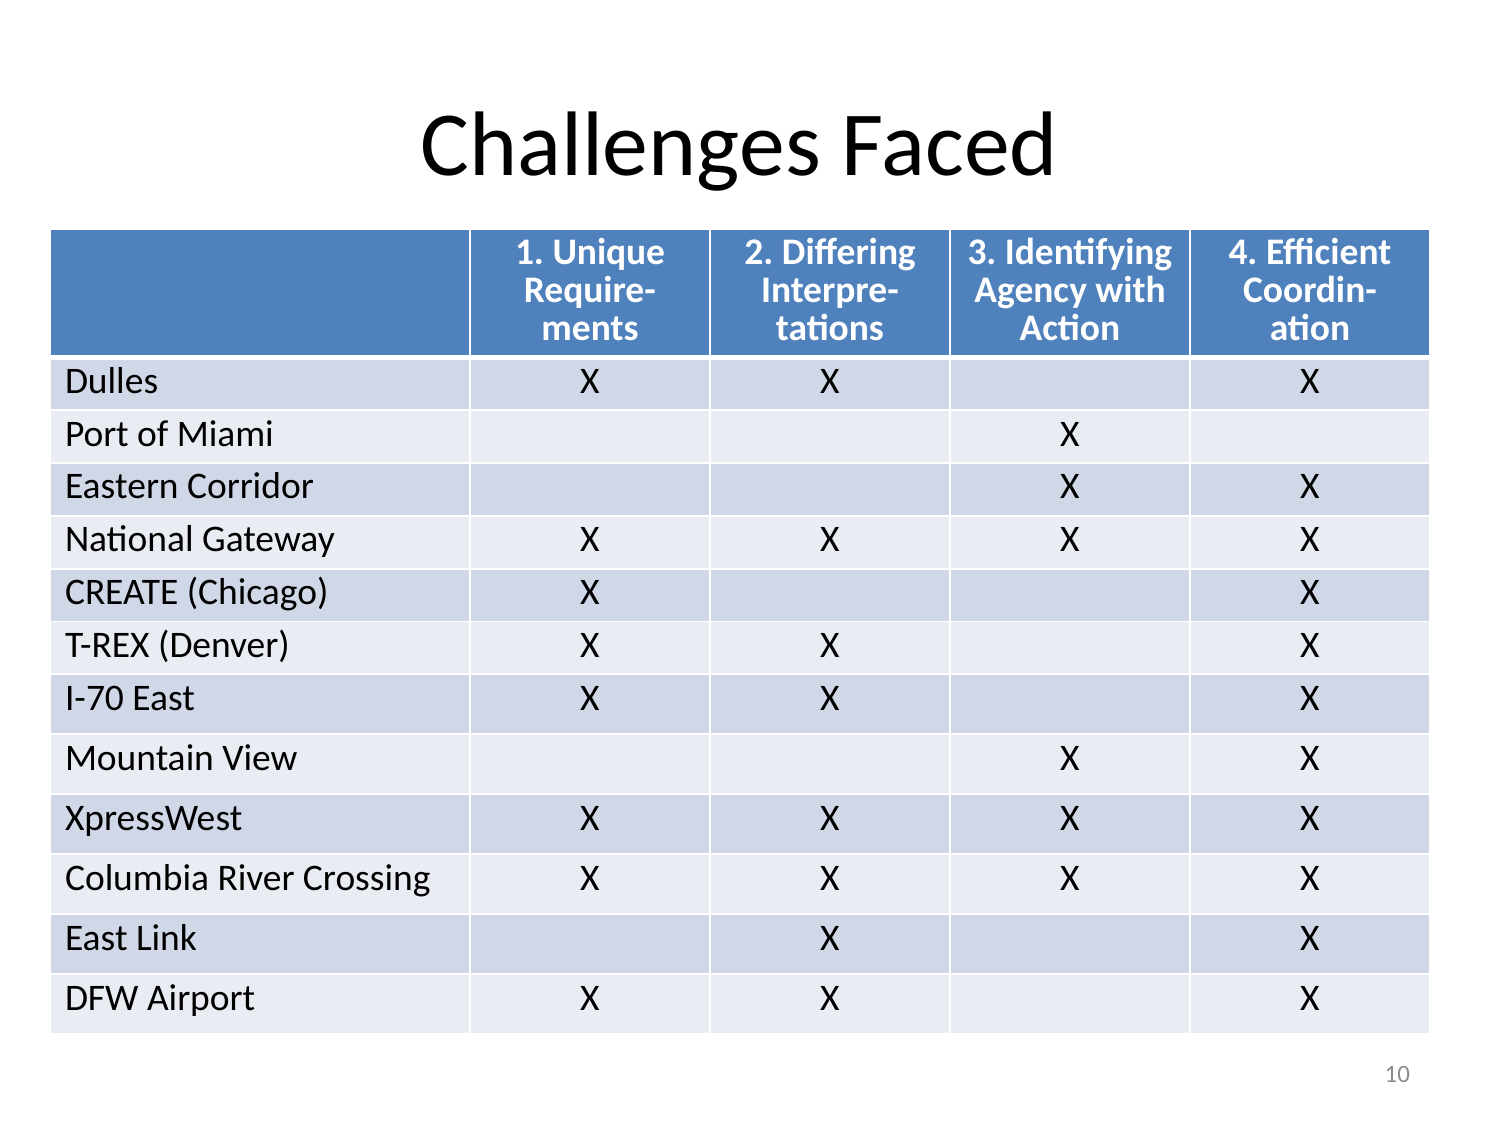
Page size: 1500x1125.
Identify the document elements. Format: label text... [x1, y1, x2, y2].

table_cell Port of Miami [51, 411, 469, 462]
table_cell [951, 622, 1189, 673]
table_cell X [471, 855, 709, 913]
table_cell Columbia River Crossing [51, 855, 469, 913]
table_cell [951, 360, 1189, 409]
table_cell X [1191, 795, 1429, 853]
table_cell [951, 915, 1189, 973]
table_cell [471, 411, 709, 462]
table_cell Eastern Corridor [51, 464, 469, 515]
table_cell [711, 411, 949, 462]
table_cell I-70 East [51, 675, 469, 733]
table_cell X [711, 622, 949, 673]
table_cell [711, 735, 949, 793]
table_cell X [1191, 517, 1429, 568]
table_cell X [951, 735, 1189, 793]
table_cell X [471, 517, 709, 568]
table_cell X [1191, 570, 1429, 621]
table_cell X [1191, 675, 1429, 733]
table_cell T-REX (Denver) [51, 622, 469, 673]
table_cell X [711, 975, 949, 1033]
table_cell X [471, 360, 709, 409]
table_header [51, 230, 469, 355]
table_cell X [471, 675, 709, 733]
table_header 3. Identifying Agency with Action [951, 230, 1189, 355]
table_cell National Gateway [51, 517, 469, 568]
table_cell Mountain View [51, 735, 469, 793]
table_cell [471, 735, 709, 793]
table_cell X [951, 517, 1189, 568]
table_cell X [951, 411, 1189, 462]
table_cell [951, 975, 1189, 1033]
table_cell X [1191, 622, 1429, 673]
table_cell X [1191, 915, 1429, 973]
table_cell DFW Airport [51, 975, 469, 1033]
table_cell XpressWest [51, 795, 469, 853]
table_cell X [471, 570, 709, 621]
table_cell [951, 570, 1189, 621]
table_cell X [951, 855, 1189, 913]
table_cell X [951, 795, 1189, 853]
table_cell X [711, 915, 949, 973]
table_cell [1191, 411, 1429, 462]
table_cell X [1191, 464, 1429, 515]
table_header 1. Unique Require-ments [471, 230, 709, 355]
table_cell [951, 675, 1189, 733]
table_cell East Link [51, 915, 469, 973]
table_cell [471, 464, 709, 515]
table_header 2. Differing Interpre-tations [711, 230, 949, 355]
table_cell X [711, 517, 949, 568]
table_cell X [951, 464, 1189, 515]
table_cell X [471, 622, 709, 673]
title Challenges Faced [75, 45, 1425, 228]
table_cell [711, 570, 949, 621]
table_cell CREATE (Chicago) [51, 570, 469, 621]
slide_number 10 [1074, 1042, 1425, 1103]
table_cell X [471, 795, 709, 853]
table_cell Dulles [51, 360, 469, 409]
table_cell X [1191, 975, 1429, 1033]
table_cell [471, 915, 709, 973]
table_cell X [1191, 360, 1429, 409]
table_cell X [1191, 855, 1429, 913]
table_cell X [711, 795, 949, 853]
table_cell X [711, 675, 949, 733]
table_cell [711, 464, 949, 515]
table_cell X [471, 975, 709, 1033]
table_cell X [1191, 735, 1429, 793]
table_cell X [711, 360, 949, 409]
table_header 4. Efficient Coordin-ation [1191, 230, 1429, 355]
table_cell X [711, 855, 949, 913]
